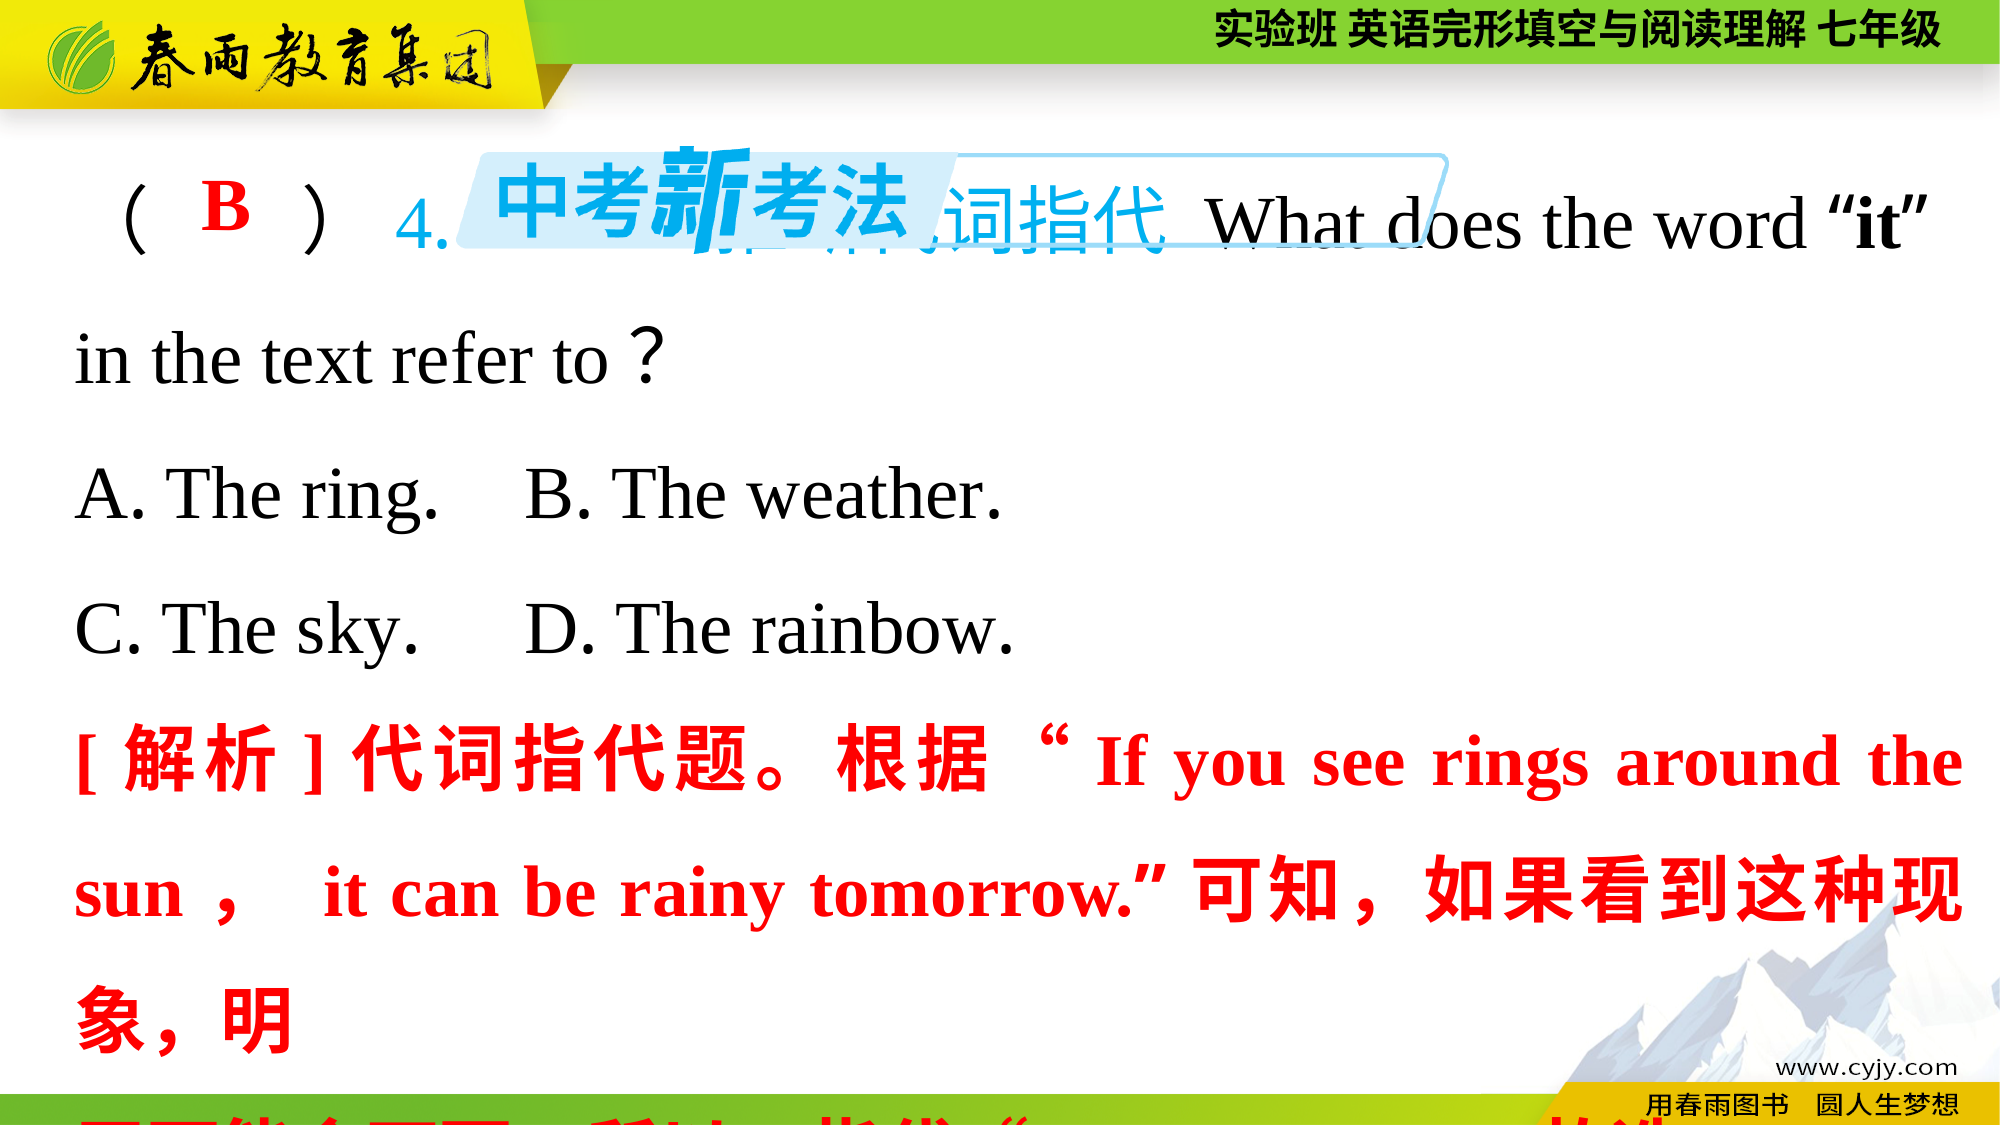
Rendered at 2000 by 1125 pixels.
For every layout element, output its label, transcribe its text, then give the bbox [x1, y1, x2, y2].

picture [456, 145, 705, 255]
picture [680, 165, 689, 174]
text_box [解析]代词指代题。根据“If you see rings around the sun， it can be rainy tomorrow.”可知，如果看到这种现象，明 天可能会下雨，所以it指代“the weather”。故选B。 [59, 661, 1981, 1125]
picture [694, 145, 1449, 255]
picture [664, 215, 668, 225]
picture [0, 0, 2000, 1125]
list （ ）4. 推断代词指代 What does the word “it” in the text refer to？ A. The ring. B. The weather. C. The sky. D. The rainbow. [59, 121, 1944, 661]
text_box B [186, 147, 267, 253]
